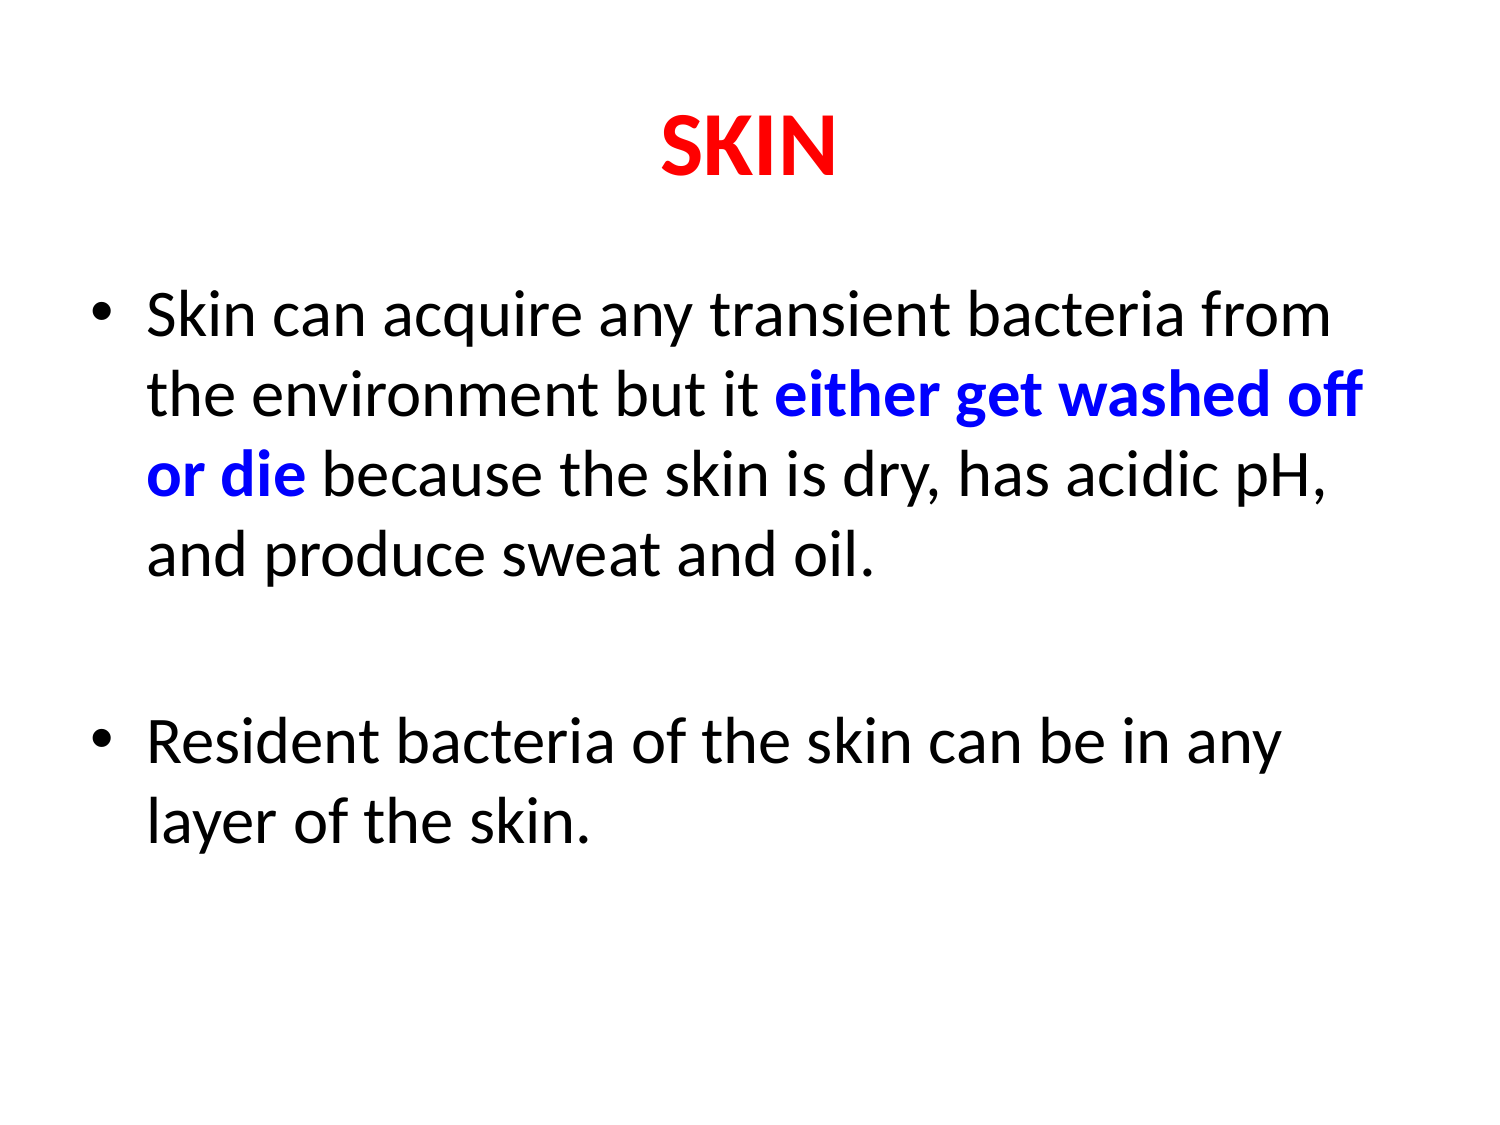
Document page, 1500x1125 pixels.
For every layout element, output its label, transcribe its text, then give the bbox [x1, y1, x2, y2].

title SKIN [75, 45, 1425, 233]
list Skin can acquire any transient bacteria from the environment but it either get washed off or die because the skin is dry, has acidic pH, and produce sweat and oil. Resident bacteria of the skin can be in any layer of the skin. [75, 262, 1425, 1005]
